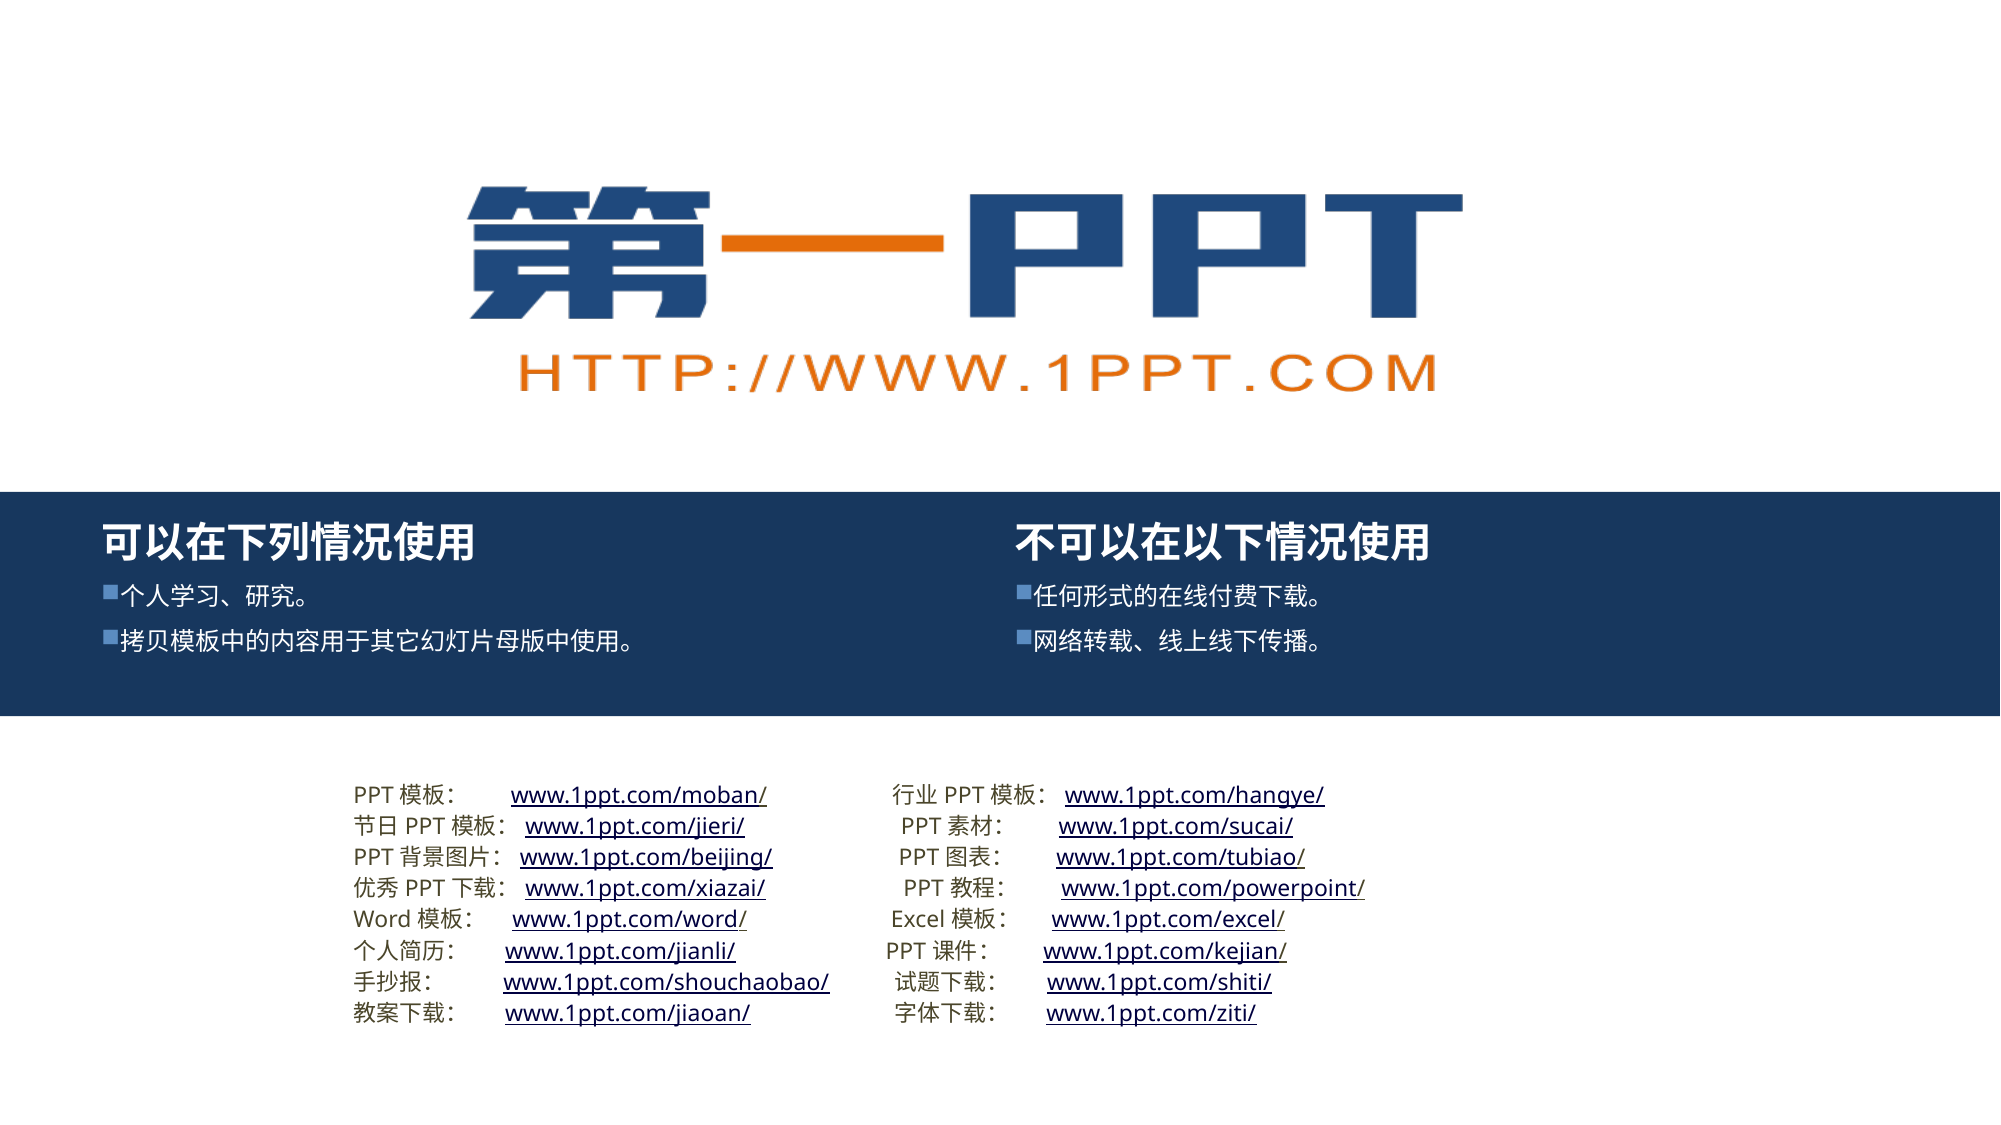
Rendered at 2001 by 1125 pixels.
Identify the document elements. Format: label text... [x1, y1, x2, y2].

text_box [0, 491, 2000, 717]
text_box PPT模板： www.1ppt.com/moban/ 行业PPT模板：www.1ppt.com/hangye/ 节日PPT模板：www.1ppt.com/jieri/ PPT素材： www.1ppt.com/sucai/ PPT背景图片：www.1ppt.com/beijing/ PPT图表： www.1ppt.com/tubiao/ 优秀PPT下载：www.1ppt.com/xiazai/ PPT教程： www.1ppt.com/powerpoint/ Word模板： www.1ppt.com/word/ Excel模板： www.1ppt.com/excel/ 个人简历： www.1ppt.com/jianli/ PPT课件： www.1ppt.com/kejian/ 手抄报： www.1ppt.com/shouchaobao/ 试题下载： www.1ppt.com/shiti/ 教案下载： www.1ppt.com/jiaoan/ 字体下载： www.1ppt.com/ziti/ [336, 726, 1821, 1084]
text_box 不可以在以下情况使用 任何形式的在线付费下载。 网络转载、线上线下传播。 [999, 508, 1898, 705]
picture [319, 58, 1615, 445]
text_box 可以在下列情况使用 个人学习、研究。 拷贝模板中的内容用于其它幻灯片母版中使用。 [86, 508, 985, 705]
